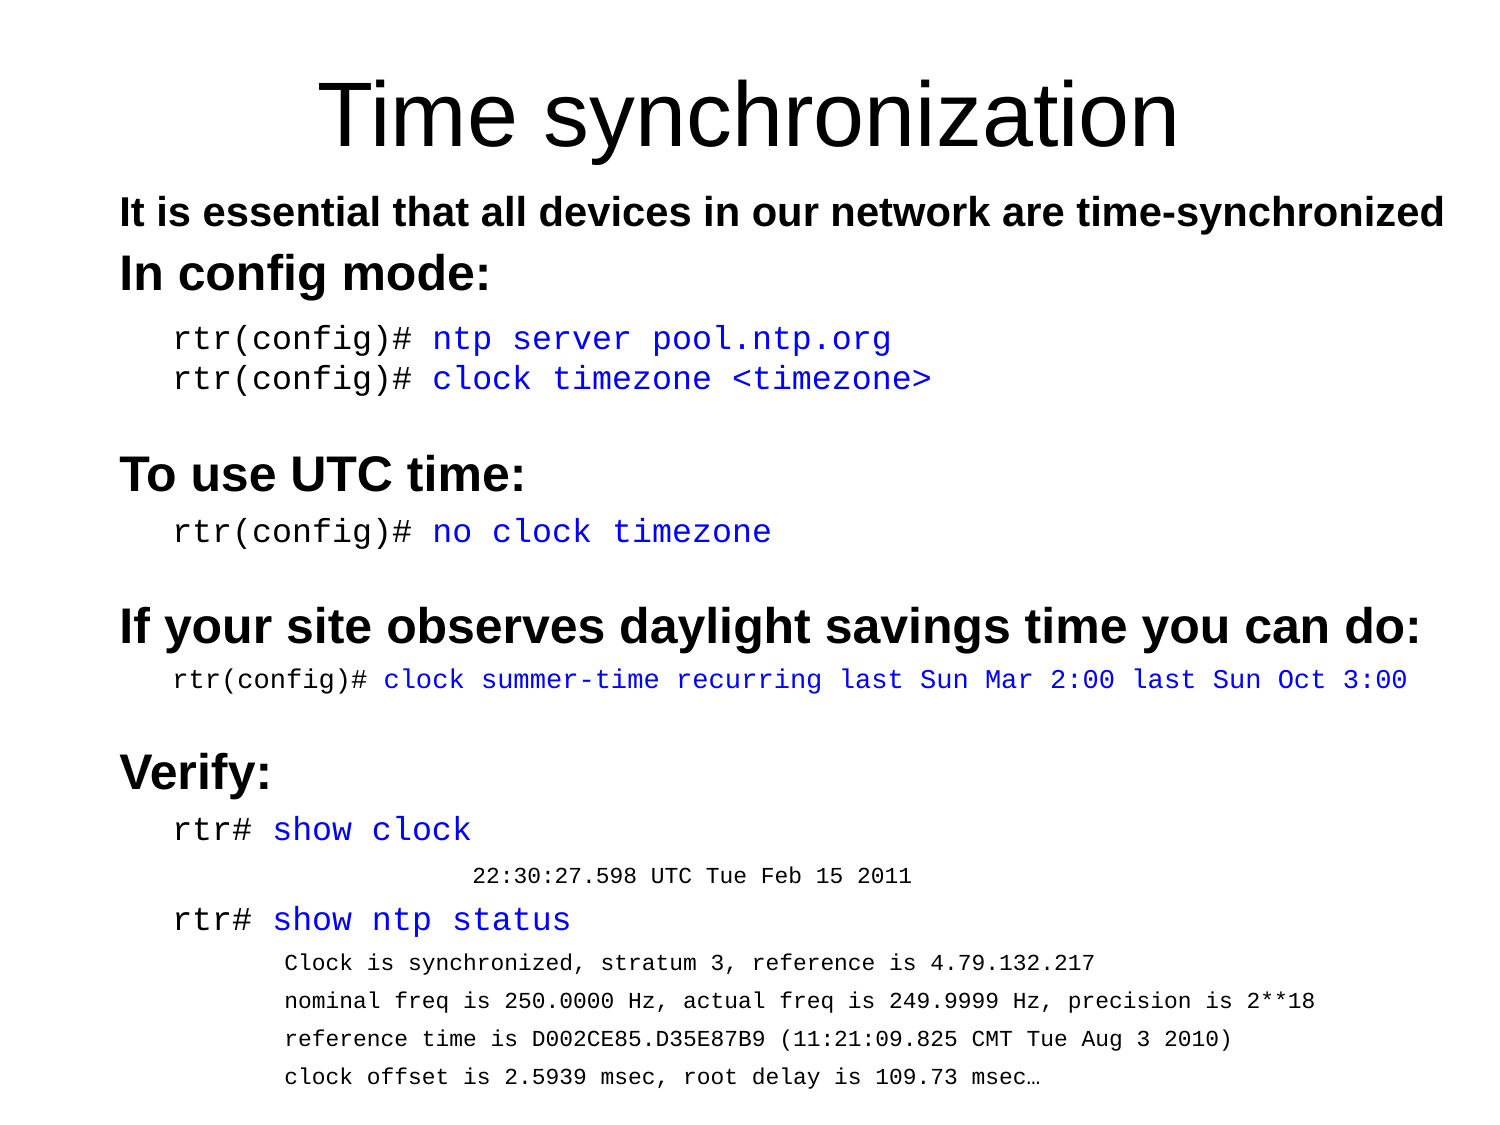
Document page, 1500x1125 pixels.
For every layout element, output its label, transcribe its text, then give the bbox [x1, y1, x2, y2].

title Time synchronization [75, 45, 1425, 175]
list It is essential that all devices in our network are time-synchronized In config mode: rtr(config)# ntp server pool.ntp.org rtr(config)# clock timezone <timezone> To use UTC time: rtr(config)# no clock timezone If your site observes daylight savings time you can do: rtr(config)# clock summer-time recurring last Sun Mar 2:00 last Sun Oct 3:00 Verify: rtr# show clock 22:30:27.598 UTC Tue Feb 15 2011 rtr# show ntp status Clock is synchronized, stratum 3, reference is 4.79.132.217 nominal freq is 250.0000 Hz, actual freq is 249.9999 Hz, precision is 2**18 reference time is D002CE85.D35E87B9 (11:21:09.825 CMT Tue Aug 3 2010) clock offset is 2.5939 msec, root delay is 109.73 msec… [86, 187, 1470, 1125]
